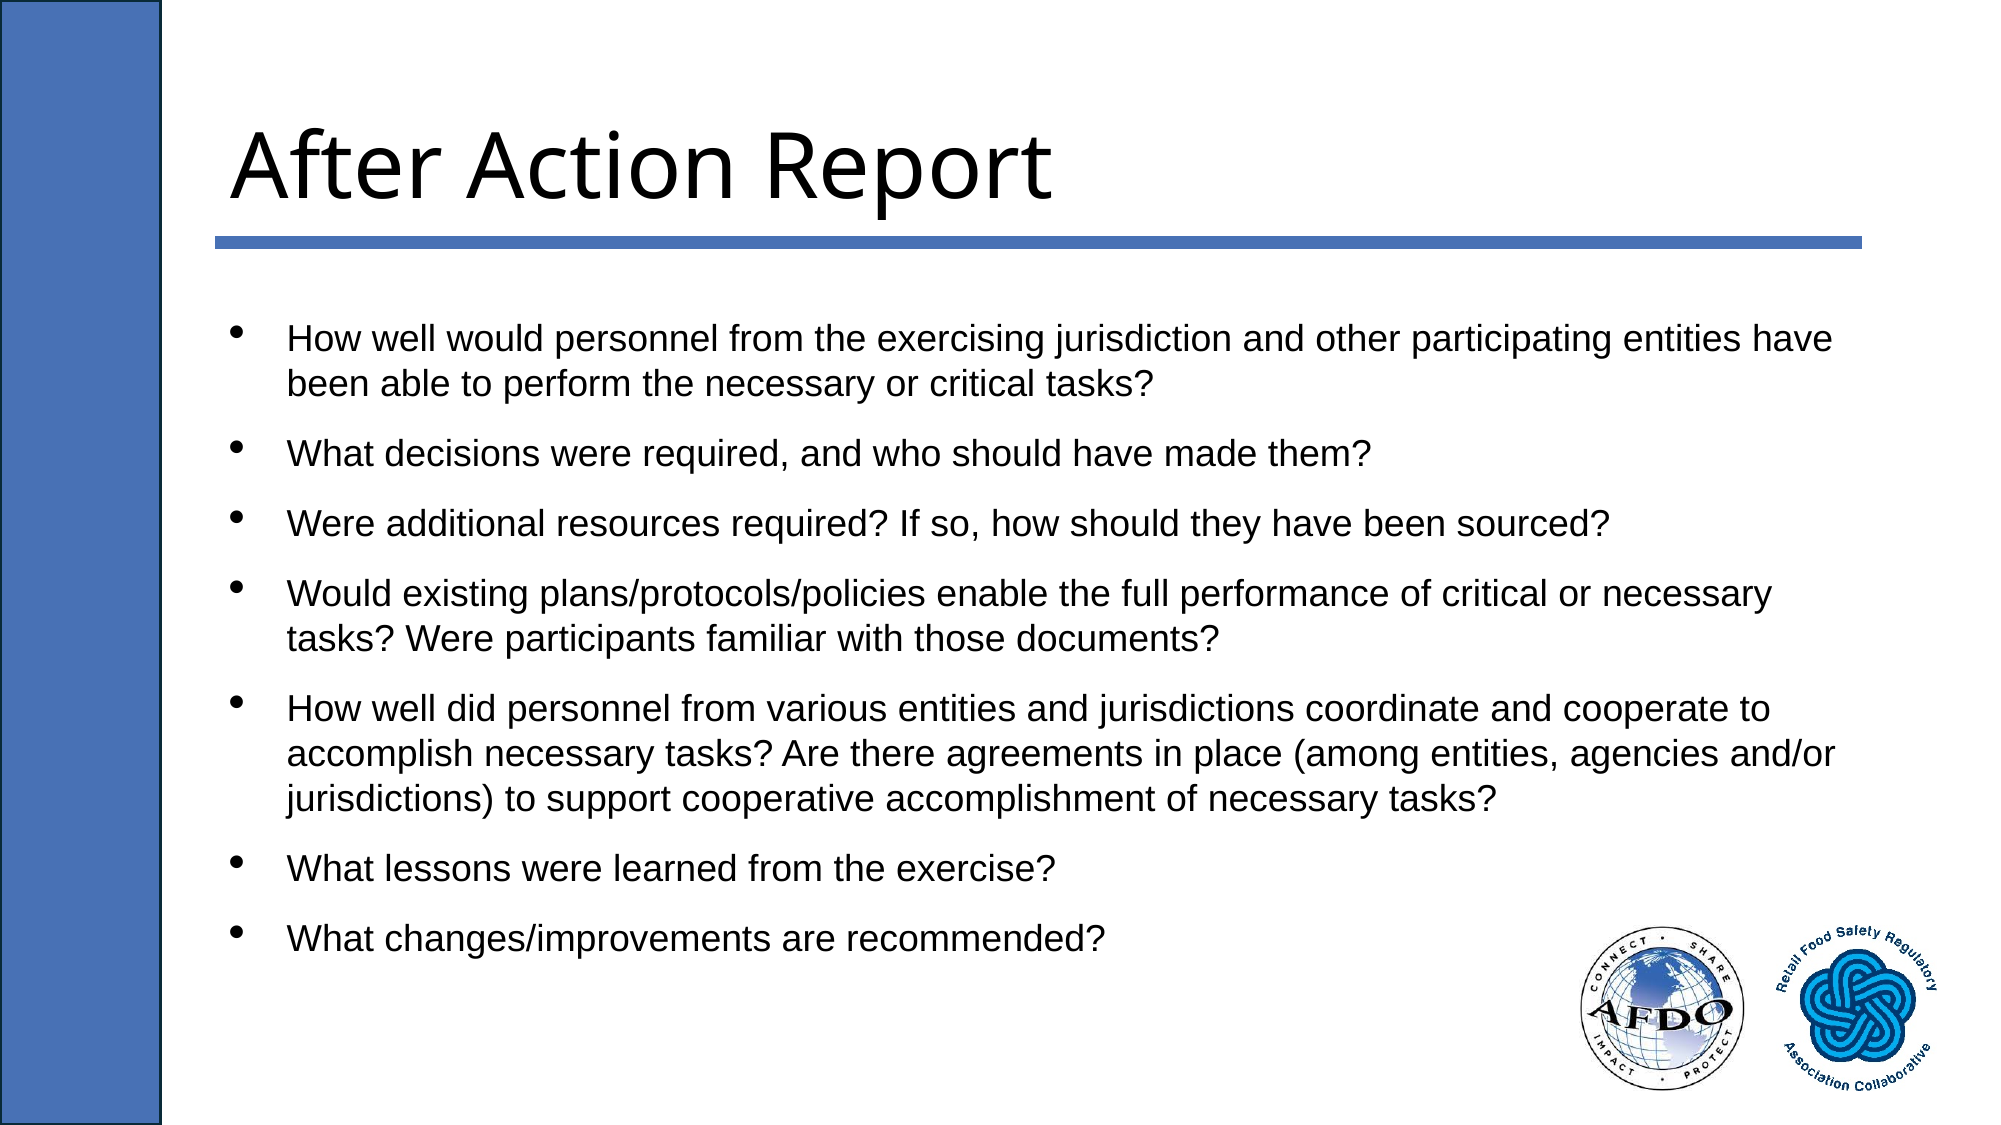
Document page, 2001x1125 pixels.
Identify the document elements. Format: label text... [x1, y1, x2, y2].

picture [1579, 974, 1745, 1091]
title After Action Report [215, 110, 1863, 227]
list How well would personnel from the exercising jurisdiction and other participating entities have been able to perform the necessary or critical tasks? What decisions were required, and who should have made them? Were additional resources required? If so, how should they have been sourced? Would existing plans/protocols/policies enable the full performance of critical or necessary tasks? Were participants familiar with those documents? How well did personnel from various entities and jurisdictions coordinate and cooperate to accomplish necessary tasks? Are there agreements in place (among entities, agencies and/or jurisdictions) to support cooperative accomplishment of necessary tasks? What lessons were learned from the exercise? What changes/improvements are recommended? [215, 306, 1863, 974]
picture [1776, 925, 1937, 1091]
